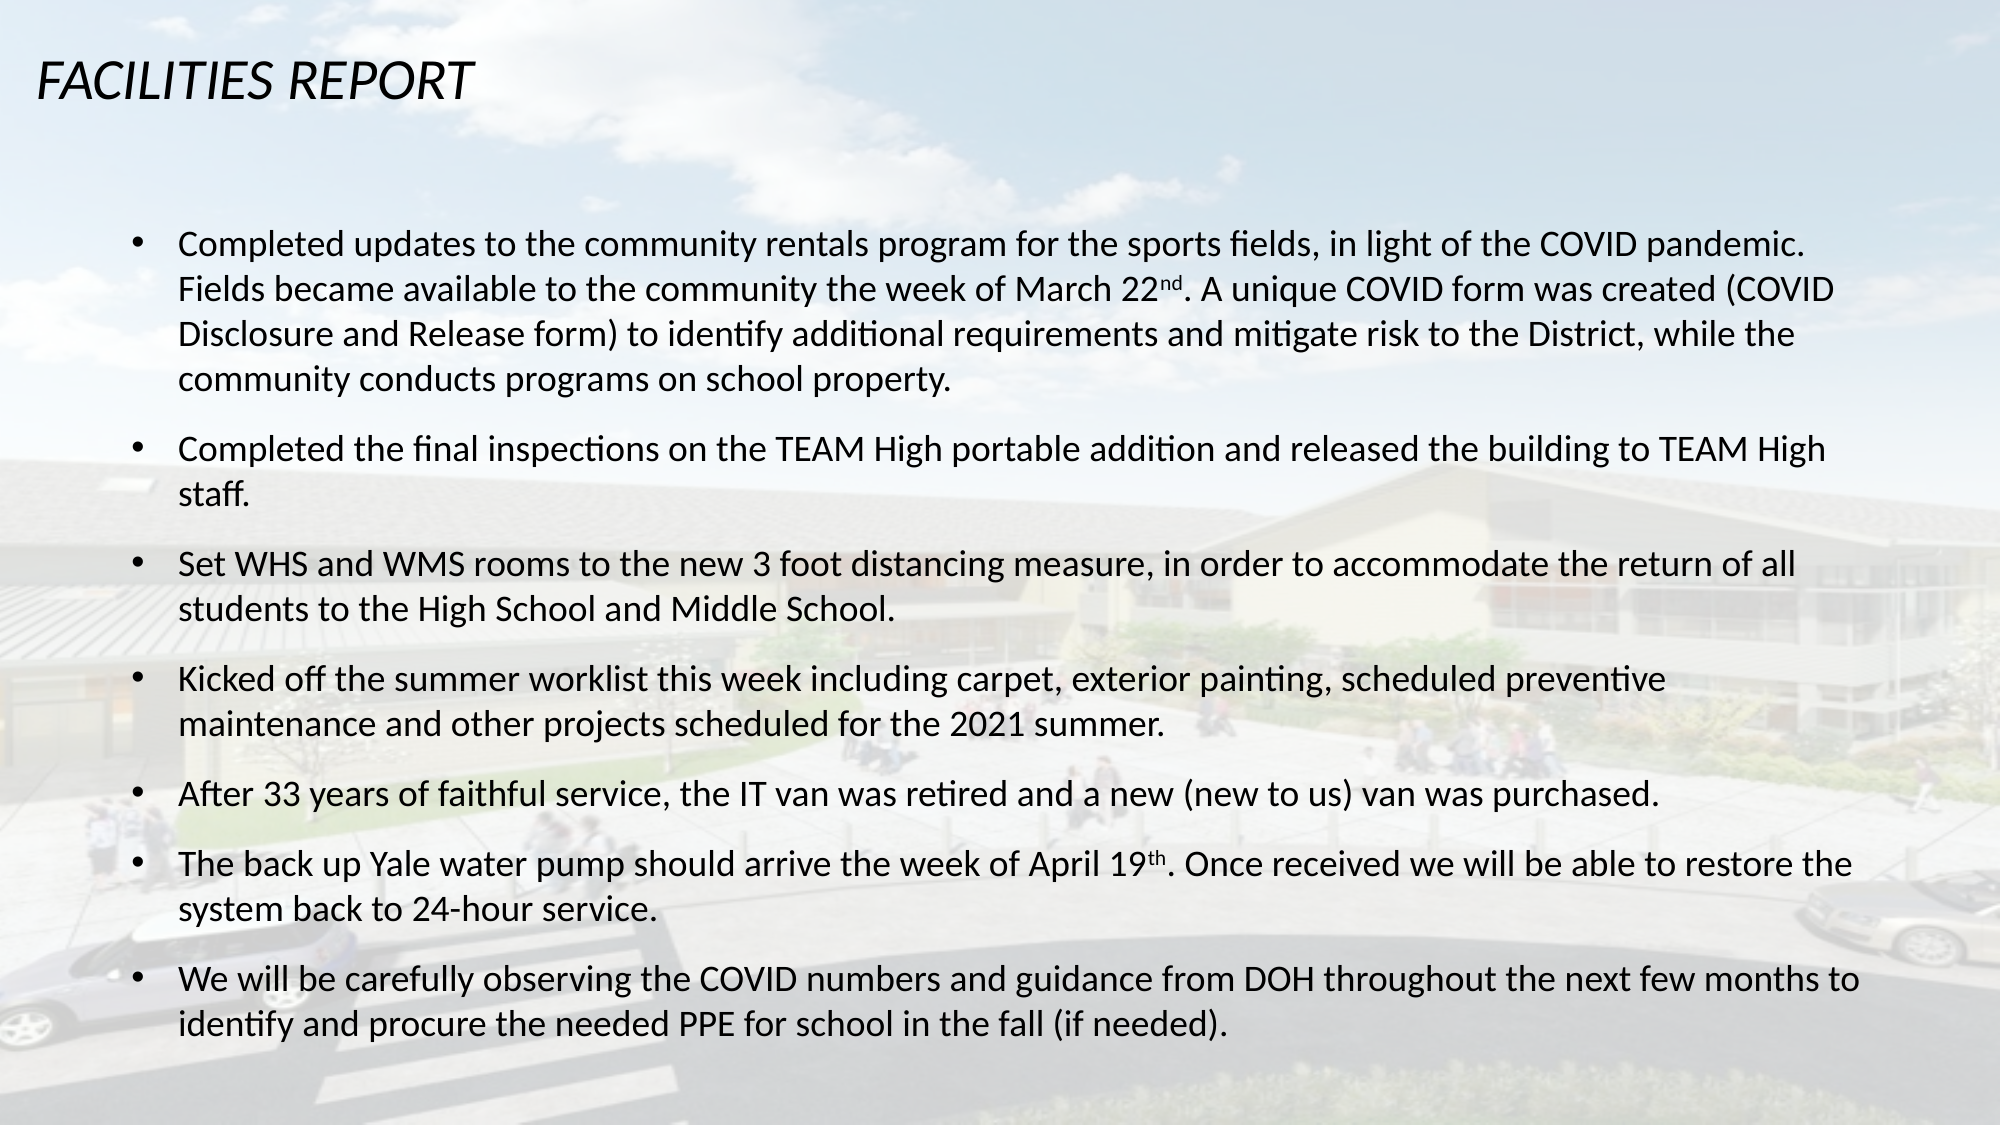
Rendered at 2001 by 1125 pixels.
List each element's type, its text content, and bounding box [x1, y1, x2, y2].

text_box Completed updates to the community rentals program for the sports fields, in light of the COVID pandemic. Fields became available to the community the week of March 22nd. A unique COVID form was created (COVID Disclosure and Release form) to identify additional requirements and mitigate risk to the District, while the community conducts programs on school property. Completed the final inspections on the TEAM High portable addition and released the building to TEAM High staff. Set WHS and WMS rooms to the new 3 foot distancing measure, in order to accommodate the return of all students to the High School and Middle School. Kicked off the summer worklist this week including carpet, exterior painting, scheduled preventive maintenance and other projects scheduled for the 2021 summer. After 33 years of faithful service, the IT van was retired and a new (new to us) van was purchased. The back up Yale water pump should arrive the week of April 19th. Once received we will be able to restore the system back to 24-hour service. We will be carefully observing the COVID numbers and guidance from DOH throughout the next few months to identify and procure the needed PPE for school in the fall (if needed). [116, 141, 1884, 1125]
text_box FACILITIES REPORT [21, 23, 581, 119]
text_box [21, 183, 1646, 290]
